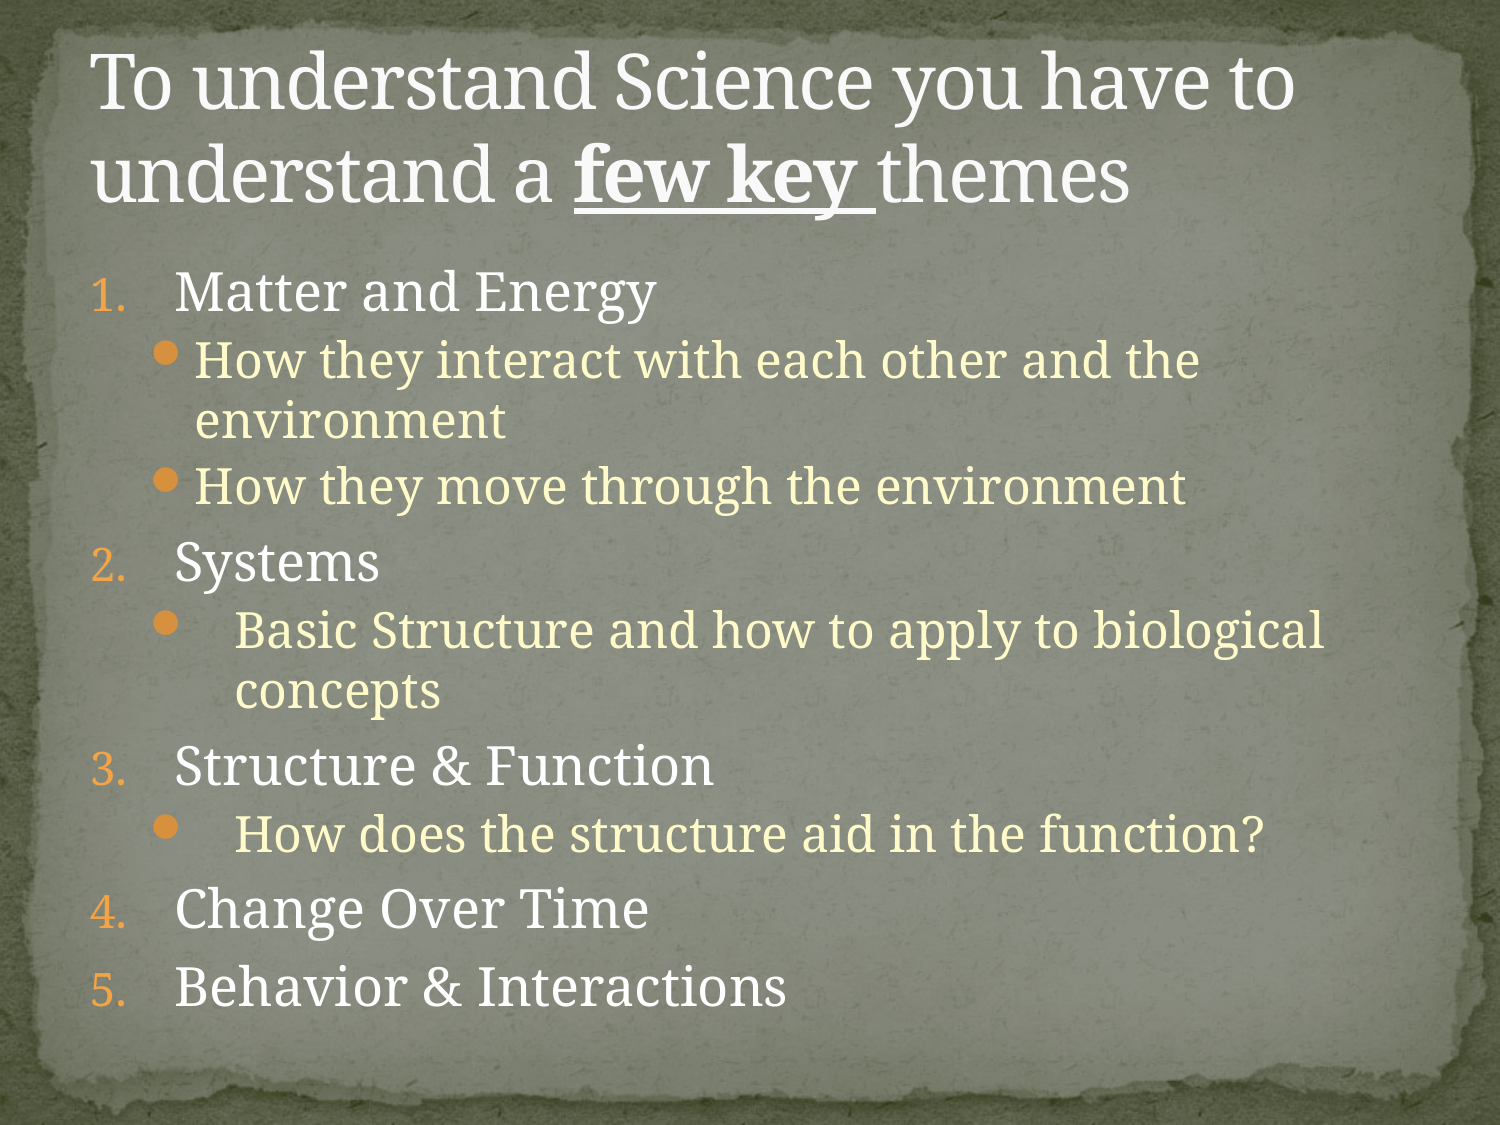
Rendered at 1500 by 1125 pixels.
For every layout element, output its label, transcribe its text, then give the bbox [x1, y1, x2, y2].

list Matter and Energy How they interact with each other and the environment How they move through the environment Systems Basic Structure and how to apply to biological concepts Structure & Function How does the structure aid in the function? Change Over Time Behavior & Interactions [75, 249, 1425, 1000]
title To understand Science you have to understand a few key themes [74, 24, 1425, 225]
